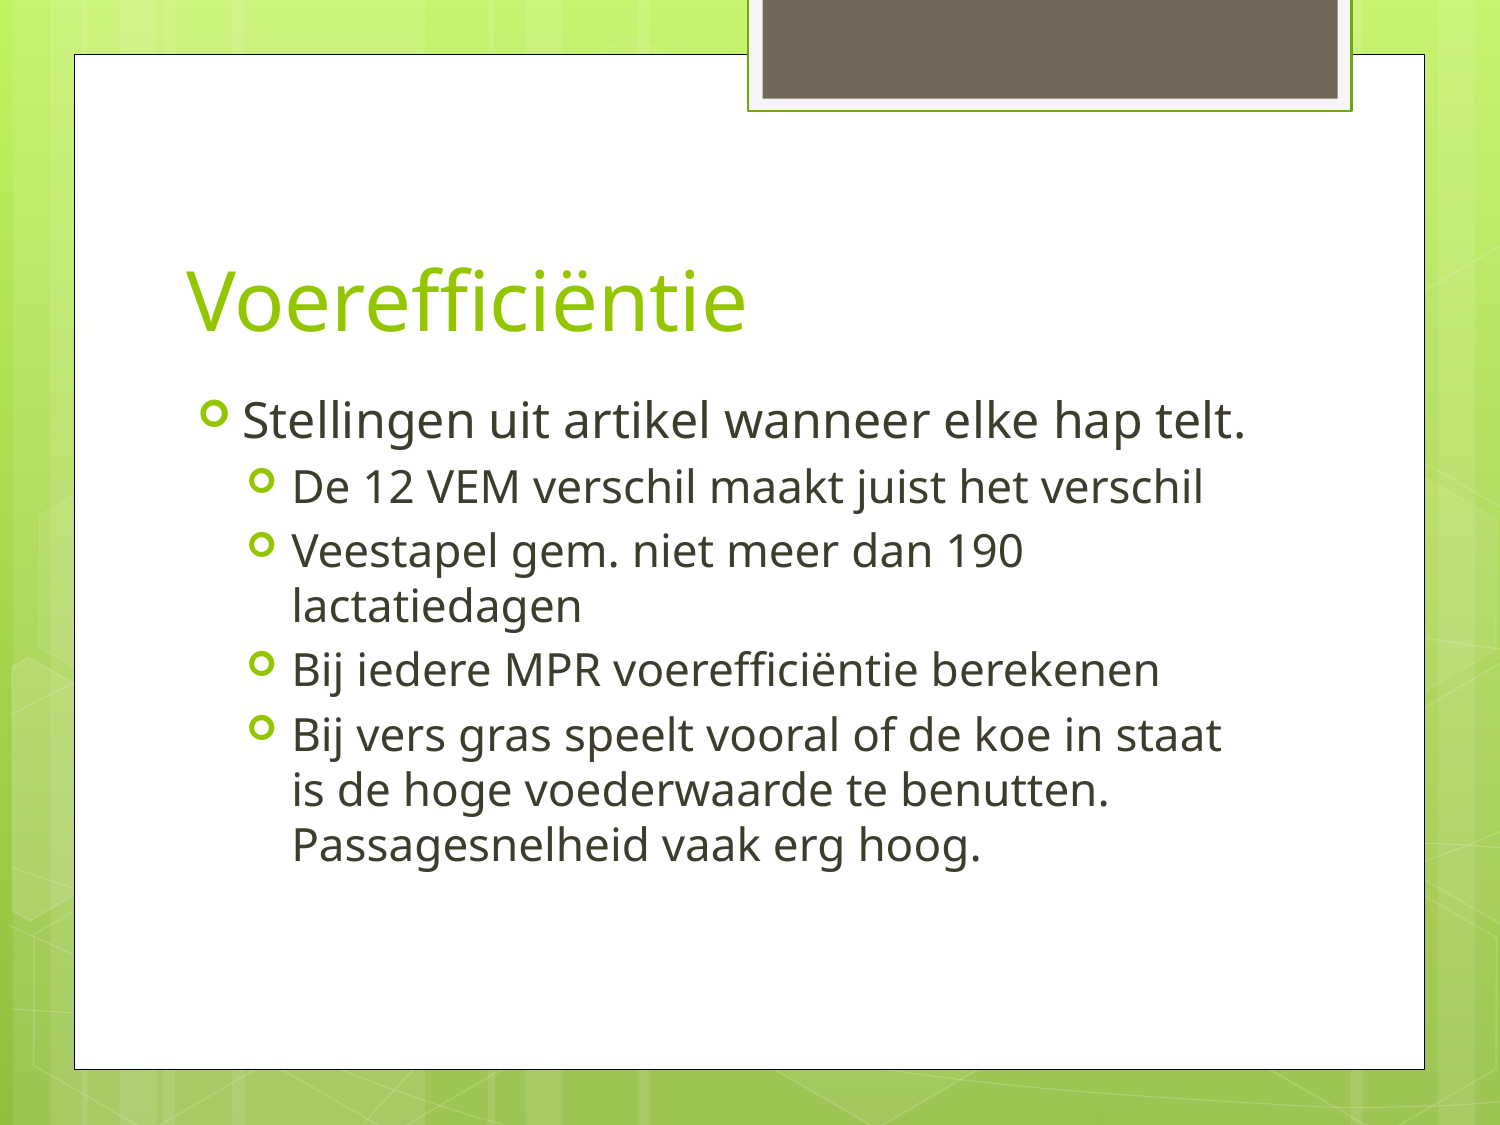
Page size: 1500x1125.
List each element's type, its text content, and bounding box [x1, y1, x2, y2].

title Voerefficiëntie [171, 168, 1324, 357]
list Stellingen uit artikel wanneer elke hap telt. De 12 VEM verschil maakt juist het verschil Veestapel gem. niet meer dan 190 lactatiedagen Bij iedere MPR voerefficiëntie berekenen Bij vers gras speelt vooral of de koe in staat is de hoge voederwaarde te benutten. Passagesnelheid vaak erg hoog. [171, 381, 1283, 957]
